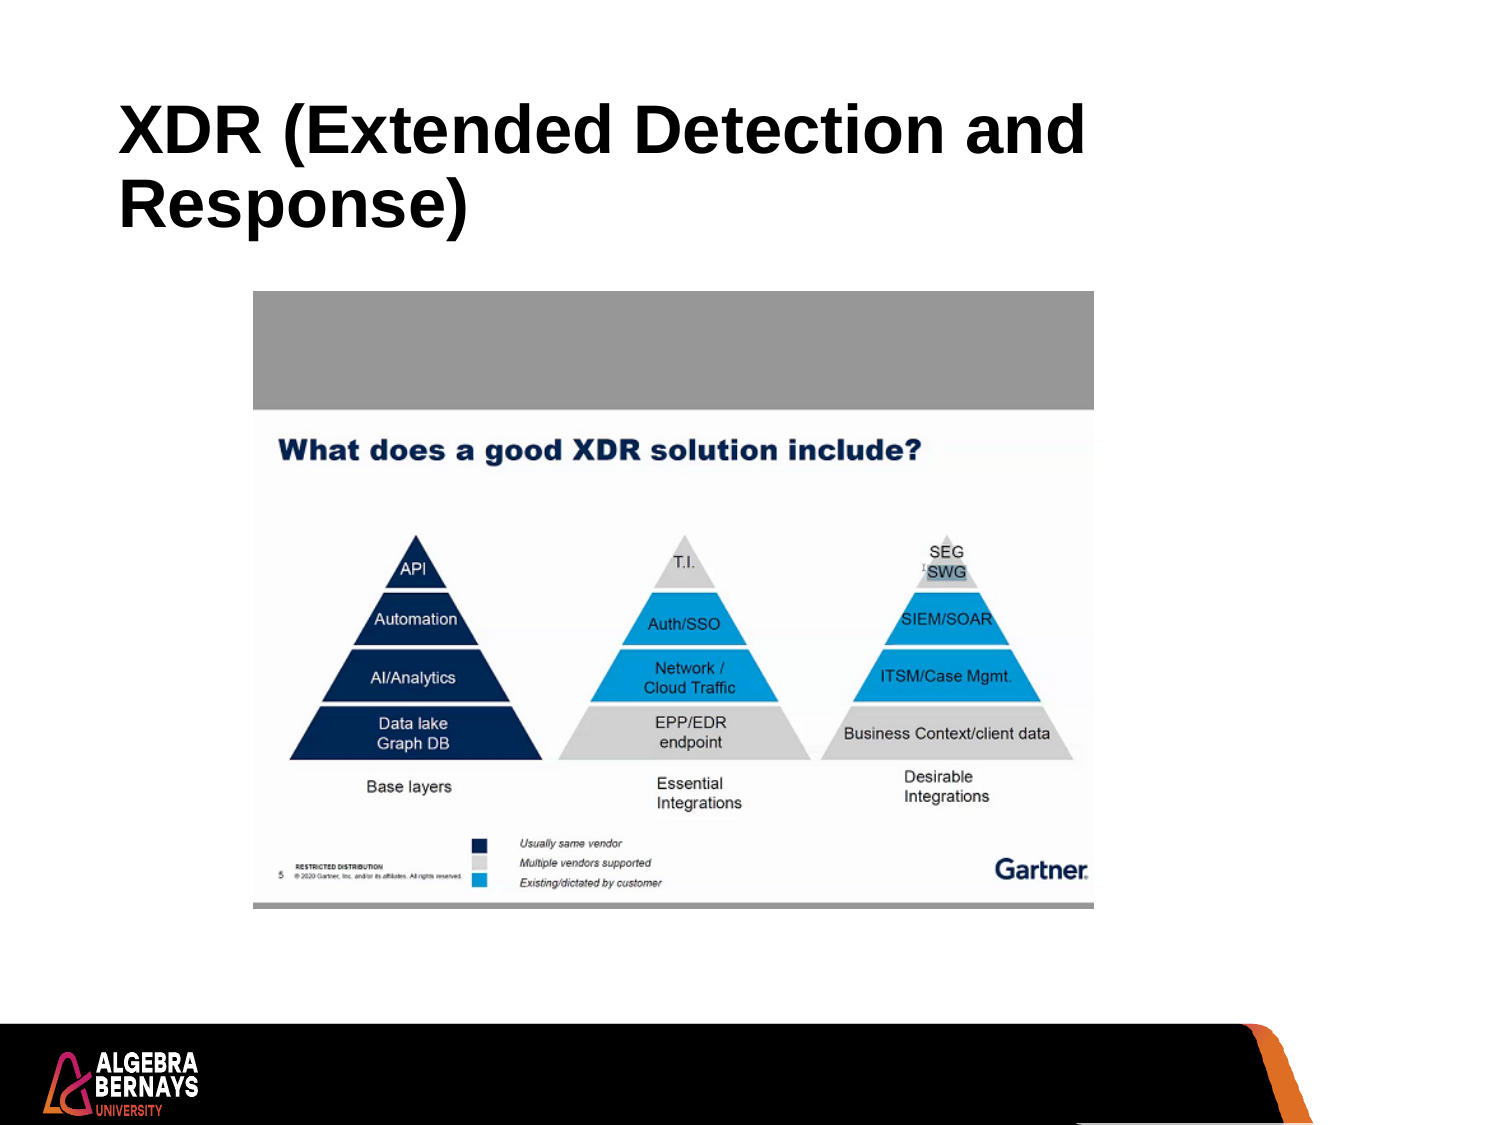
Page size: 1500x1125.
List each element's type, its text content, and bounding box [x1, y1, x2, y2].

picture [0, 1023, 1468, 1125]
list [253, 291, 1094, 909]
title XDR (Extended Detection and Response) [103, 59, 1397, 278]
